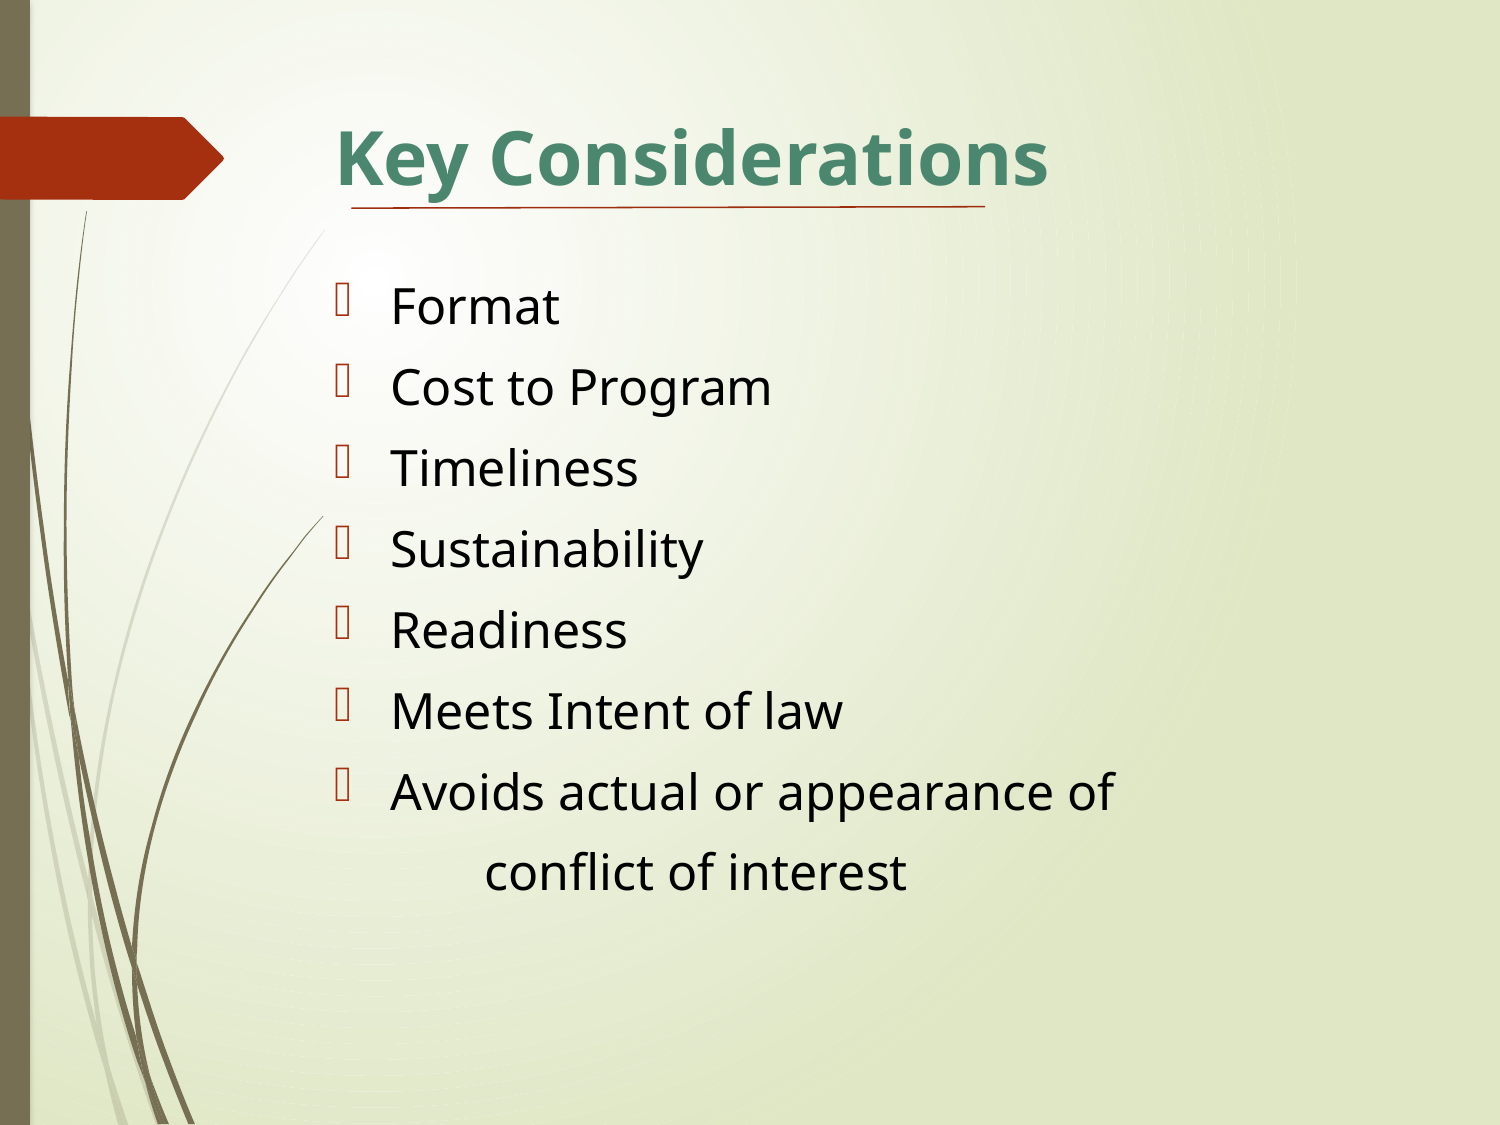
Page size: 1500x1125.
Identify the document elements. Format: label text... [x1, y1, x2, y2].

list Format Cost to Program Timeliness Sustainability Readiness Meets Intent of law Avoids actual or appearance of conflict of interest [319, 267, 1416, 985]
title Key Considerations [319, 102, 1400, 267]
